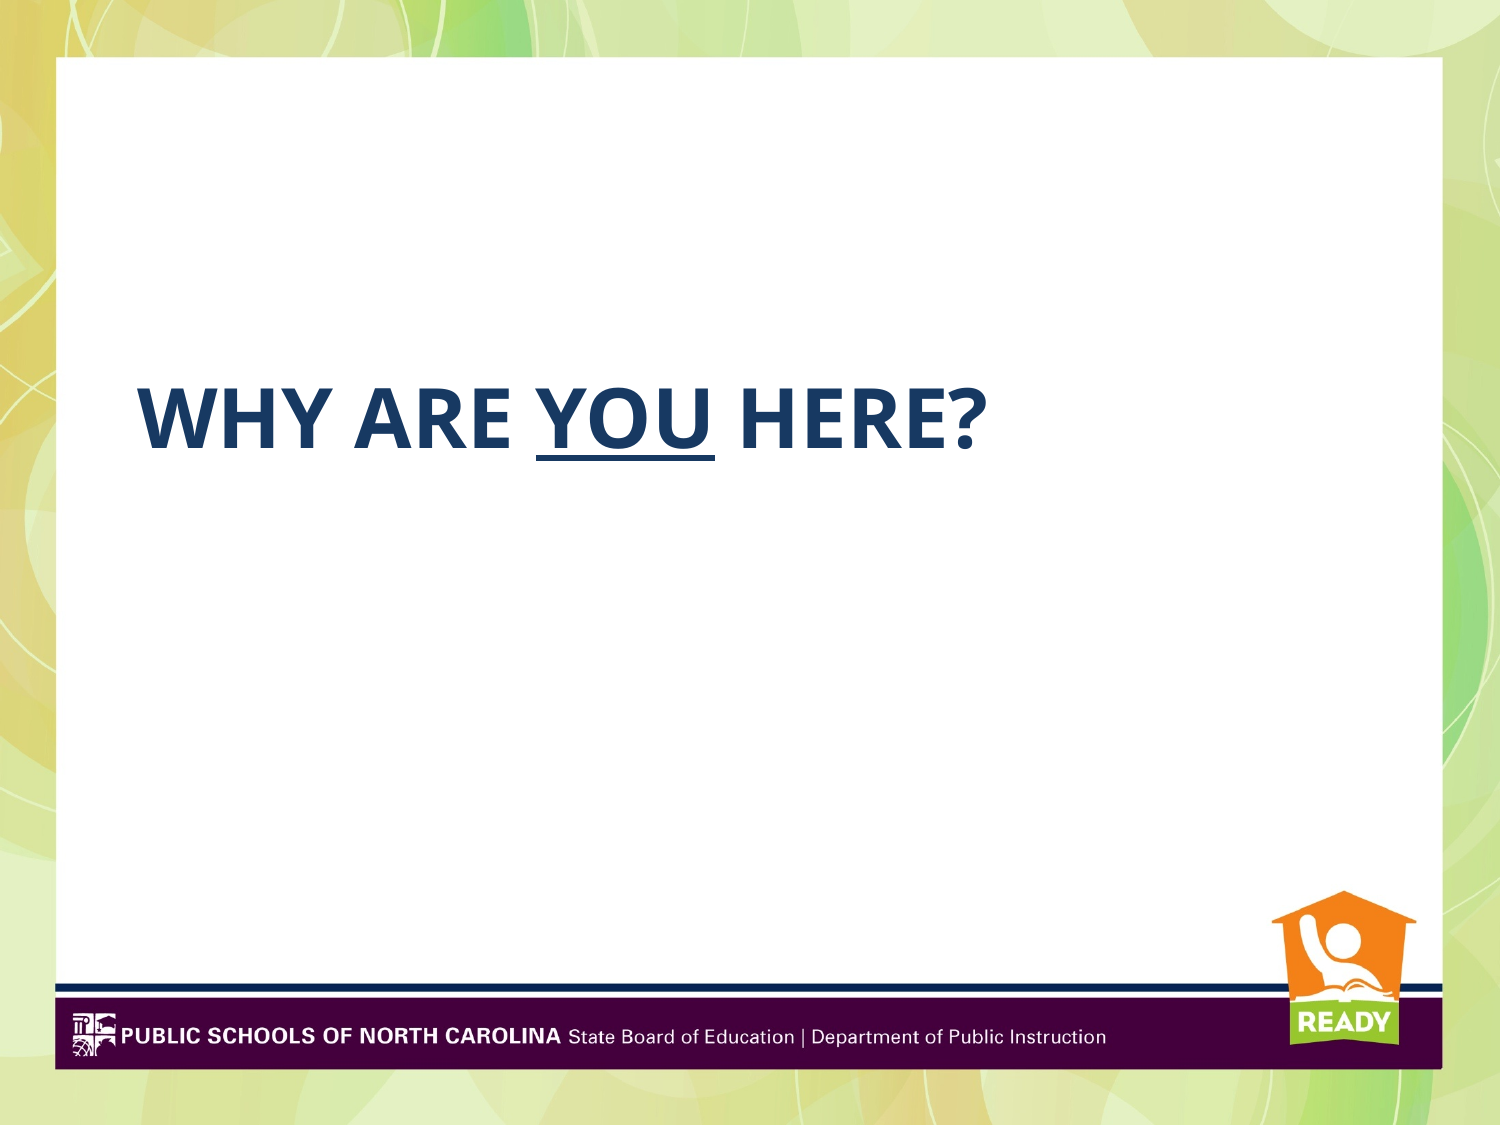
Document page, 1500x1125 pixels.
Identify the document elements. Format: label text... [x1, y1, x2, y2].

picture [0, 0, 1500, 1125]
title Why are you here? [121, 357, 1398, 571]
